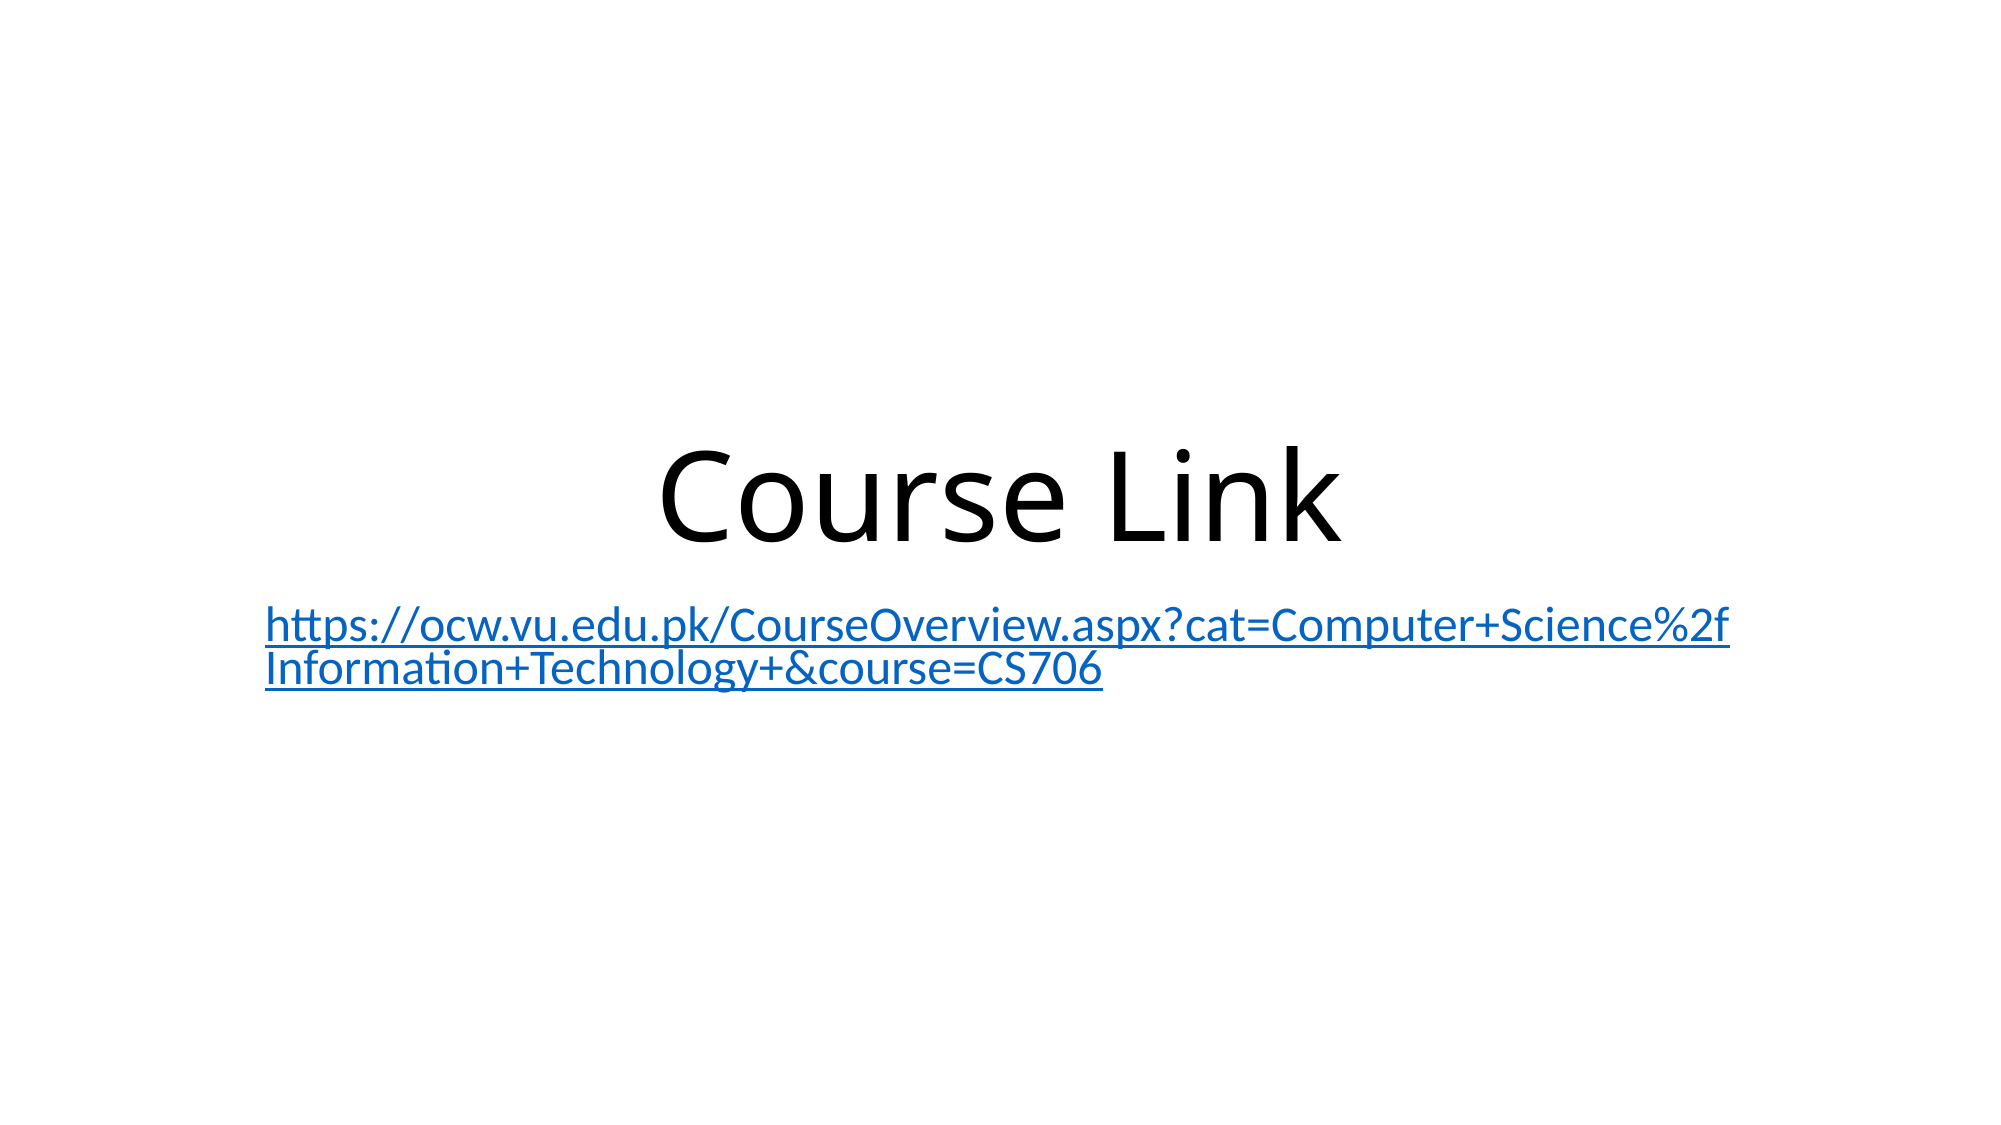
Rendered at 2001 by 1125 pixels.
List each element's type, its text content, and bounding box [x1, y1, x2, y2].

subtitle https://ocw.vu.edu.pk/CourseOverview.aspx?cat=Computer+Science%2fInformation+Technology+&course=CS706 [249, 590, 1750, 863]
title Course Link [249, 184, 1750, 576]
